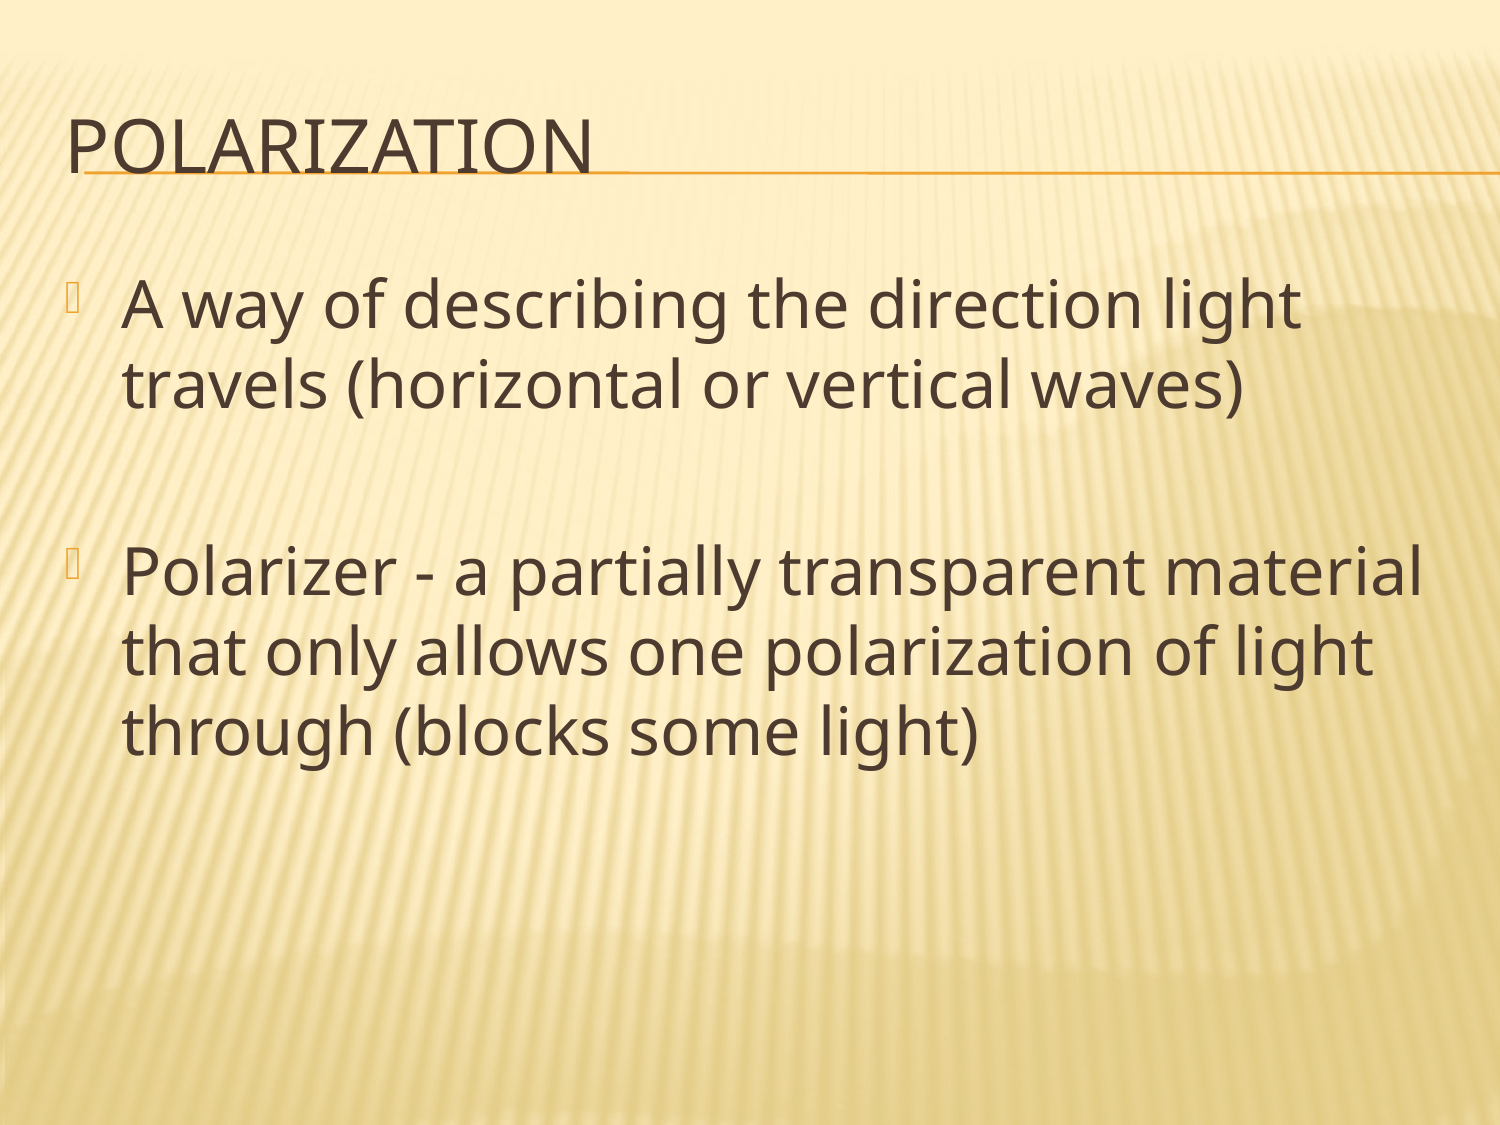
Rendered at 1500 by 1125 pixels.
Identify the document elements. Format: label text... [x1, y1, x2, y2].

title Polarization [50, 75, 1475, 213]
list A way of describing the direction light travels (horizontal or vertical waves) Polarizer - a partially transparent material that only allows one polarization of light through (blocks some light) [50, 254, 1475, 998]
